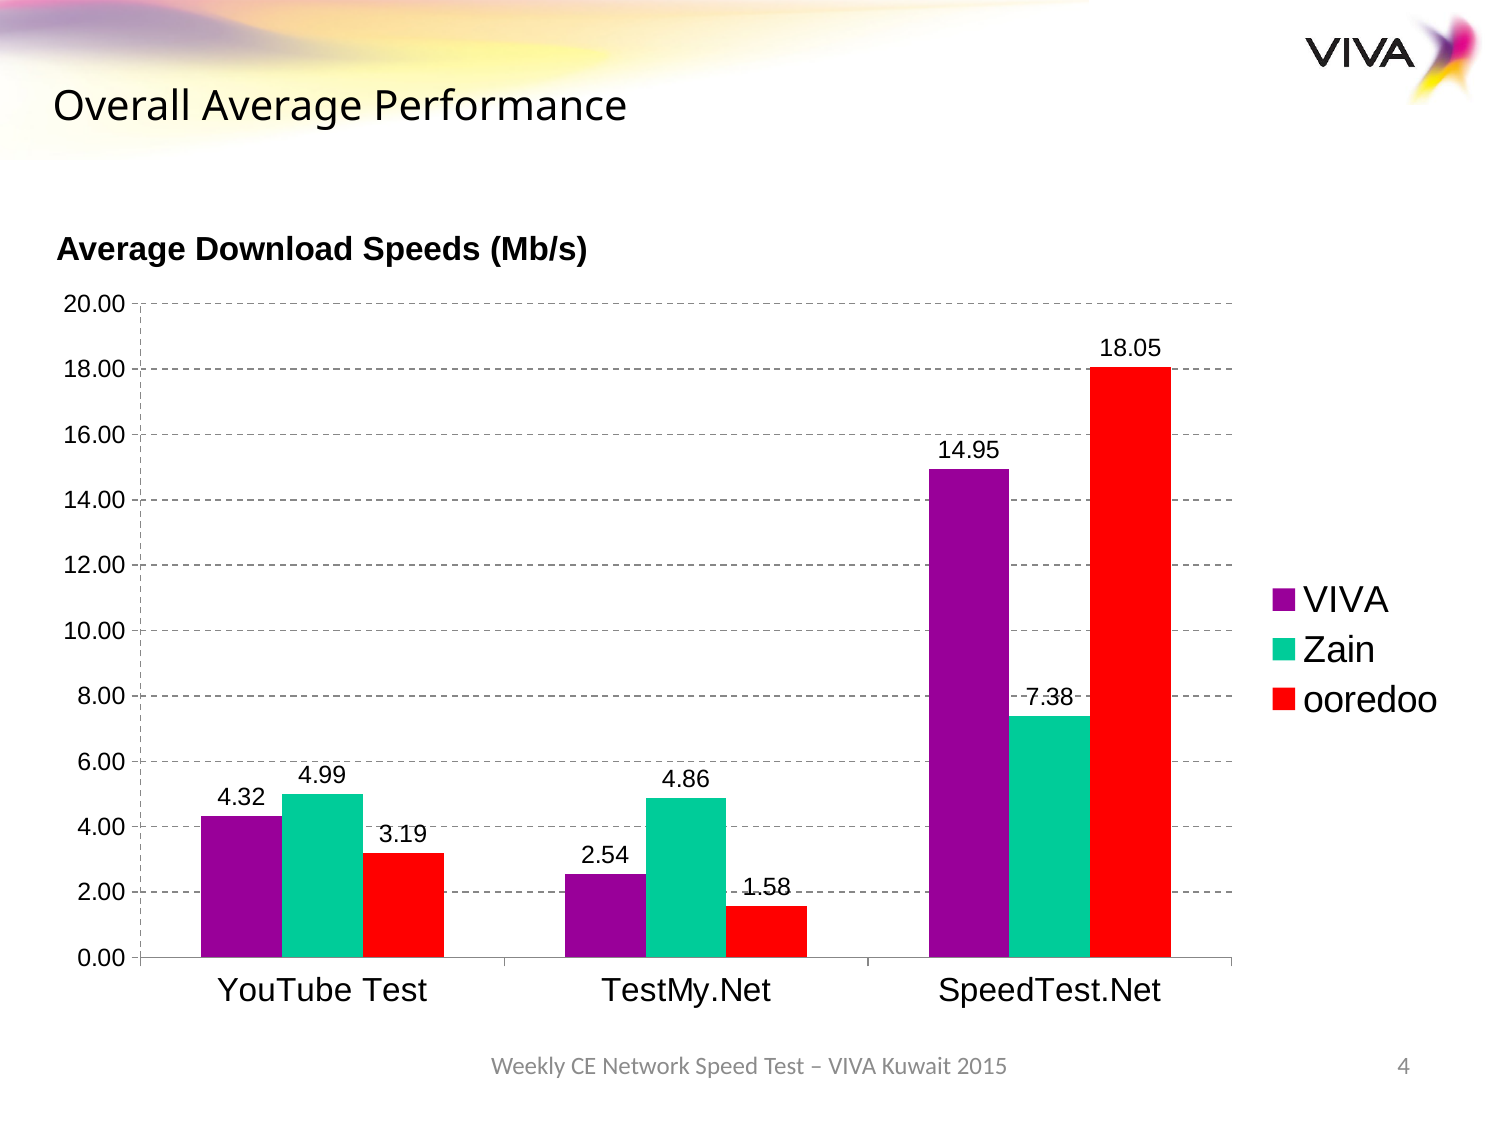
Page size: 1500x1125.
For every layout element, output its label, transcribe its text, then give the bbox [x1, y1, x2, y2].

picture [1300, 12, 1485, 105]
chart [34, 275, 1463, 1024]
picture [0, 0, 1089, 160]
text_box Average Download Speeds (Mb/s) [41, 219, 1093, 273]
text_box 4 [1074, 1042, 1425, 1103]
text_box Overall Average Performance [37, 24, 1278, 184]
text_box Weekly CE Network Speed Test – VIVA Kuwait 2015 [205, 1042, 1074, 1103]
